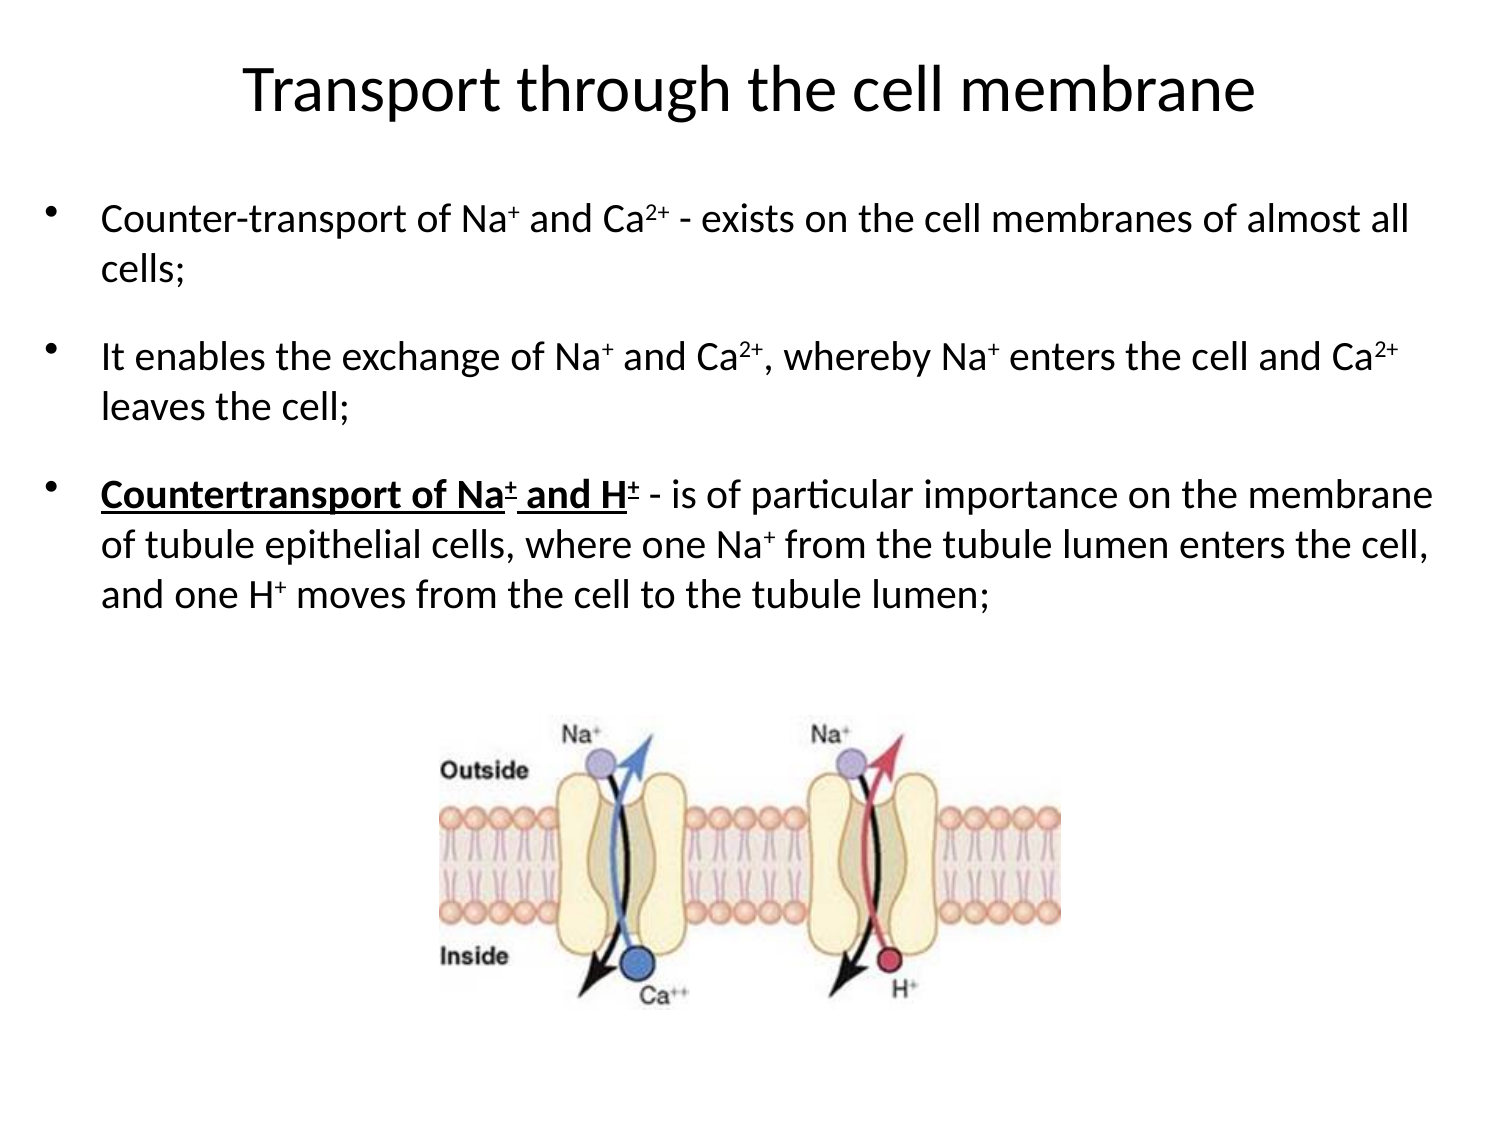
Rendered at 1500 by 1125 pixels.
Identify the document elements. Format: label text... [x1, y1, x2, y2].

list Counter-transport of Na+ and Ca2+ - exists on the cell membranes of almost all cells; It enables the exchange of Na+ and Ca2+, whereby Na+ enters the cell and Ca2+ leaves the cell; Countertransport of Na+ and H+ - is of particular importance on the membrane of tubule epithelial cells, where one Na+ from the tubule lumen enters the cell, and one H+ moves from the cell to the tubule lumen; [29, 125, 1471, 1107]
text_box Transport through the cell membrane [74, 45, 1425, 126]
picture [439, 715, 1061, 1010]
